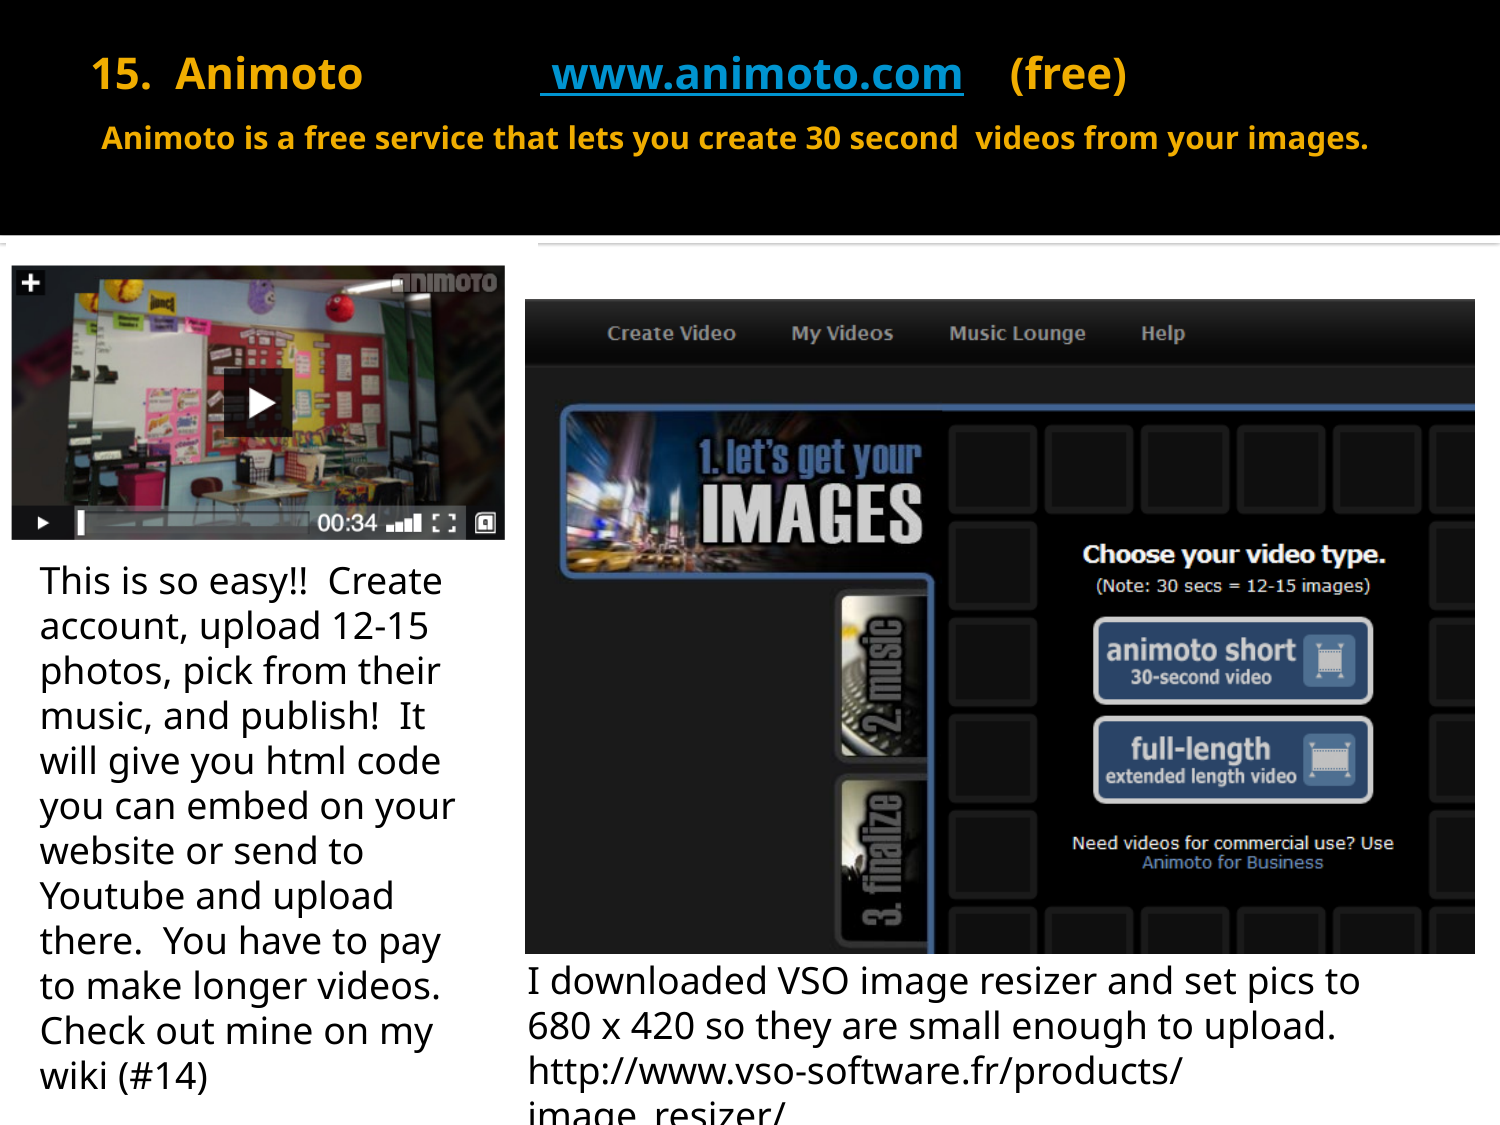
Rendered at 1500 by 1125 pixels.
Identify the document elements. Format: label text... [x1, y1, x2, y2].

picture [6, 237, 1475, 954]
text_box I downloaded VSO image resizer and set pics to 680 x 420 so they are small enough to upload. http://www.vso-software.fr/products/image_resizer/ [512, 949, 1450, 1125]
text_box This is so easy!! Create account, upload 12-15 photos, pick from their music, and publish! It will give you html code you can embed on your website or send to Youtube and upload there. You have to pay to make longer videos. Check out mine on my wiki (#14) [24, 596, 488, 1105]
title 15. Animoto www.animoto.com (free) Animoto is a free service that lets you create 30 second videos from your images. [75, 25, 1425, 231]
